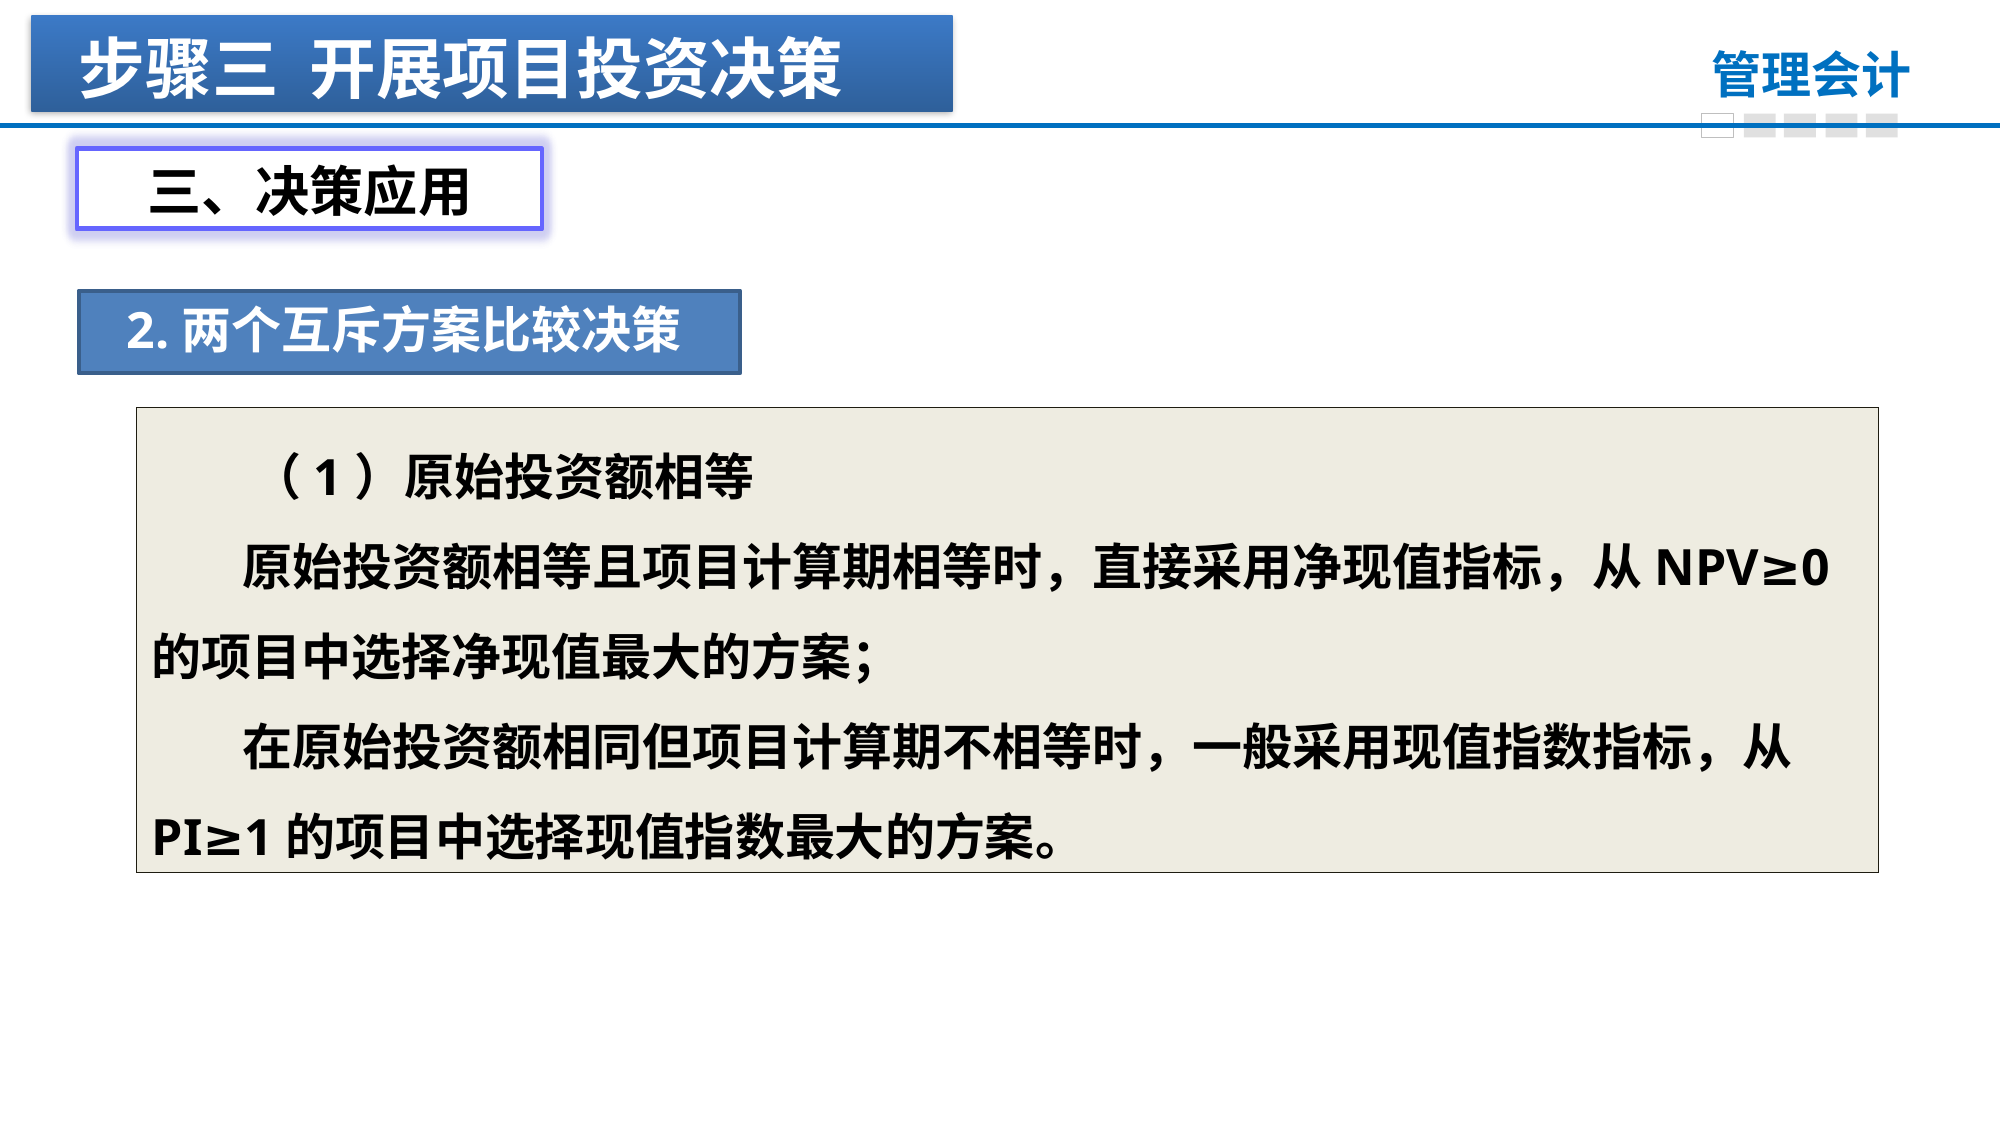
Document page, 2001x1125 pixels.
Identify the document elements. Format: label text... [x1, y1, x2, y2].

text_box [78, 290, 741, 374]
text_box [31, 14, 953, 117]
text_box （1）原始投资额相等 原始投资额相等且项目计算期相等时，直接采用净现值指标，从NPV≥0的项目中选择净现值最大的方案； 在原始投资额相同但项目计算期不相等时，一般采用现值指数指标，从PI≥1的项目中选择现值指数最大的方案。 [136, 407, 1879, 873]
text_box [55, 124, 564, 257]
